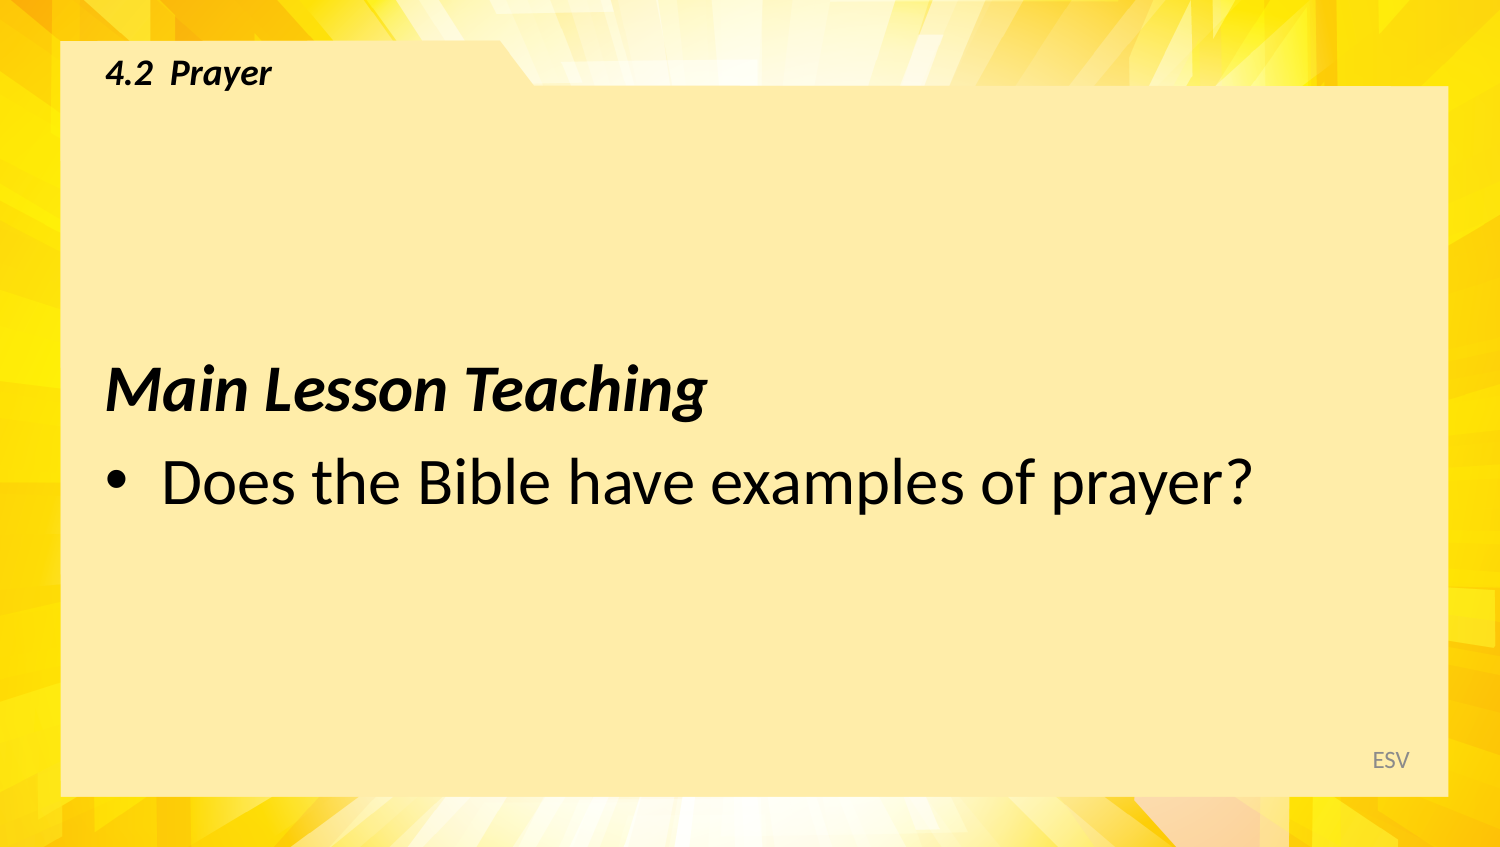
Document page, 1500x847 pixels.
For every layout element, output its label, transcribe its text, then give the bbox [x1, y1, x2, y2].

title 4.2 Prayer [89, 33, 1420, 108]
picture [0, 0, 1500, 847]
footer ESV [950, 736, 1425, 782]
list Main Lesson Teaching Does the Bible have examples of prayer? [89, 141, 1403, 722]
